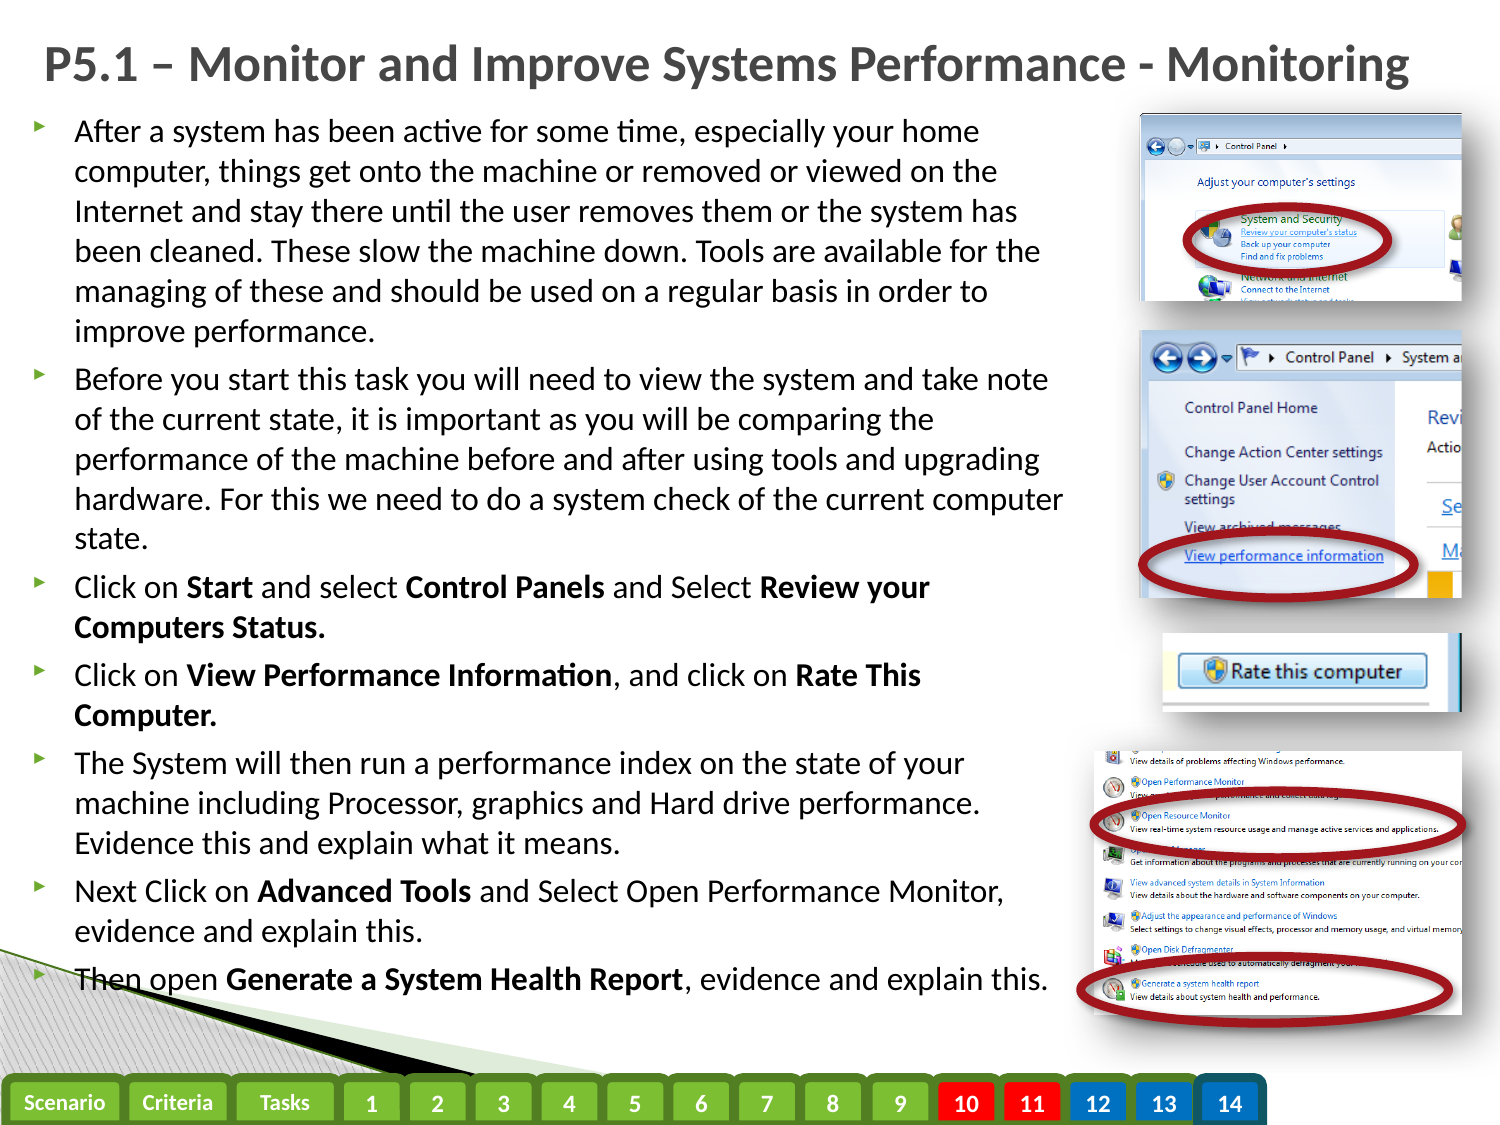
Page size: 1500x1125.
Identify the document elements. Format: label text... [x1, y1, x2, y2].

picture [1139, 113, 1462, 301]
picture [1093, 751, 1462, 1016]
text_box [1076, 975, 1087, 1004]
list After a system has been active for some time, especially your home computer, things get onto the machine or removed or viewed on the Internet and stay there until the user removes them or the system has been cleaned. These slow the machine down. Tools are available for the managing of these and should be used on a regular basis in order to improve performance. Before you start this task you will need to view the system and take note of the current state, it is important as you will be comparing the performance of the machine before and after using tools and upgrading hardware. For this we need to do a system check of the current computer state. Click on Start and select Control Panels and Select Review your Computers Status. Click on View Performance Information, and click on Rate This Computer. The System will then run a performance index on the state of your machine including Processor, graphics and Hard drive performance. Evidence this and explain what it means. Next Click on Advanced Tools and Select Open Performance Monitor, evidence and explain this. Then open Generate a System Health Report, evidence and explain this. [17, 101, 1081, 1047]
picture [1139, 329, 1462, 599]
title P5.1 – Monitor and Improve Systems Performance - Monitoring [29, 30, 1463, 90]
picture [1162, 633, 1462, 713]
